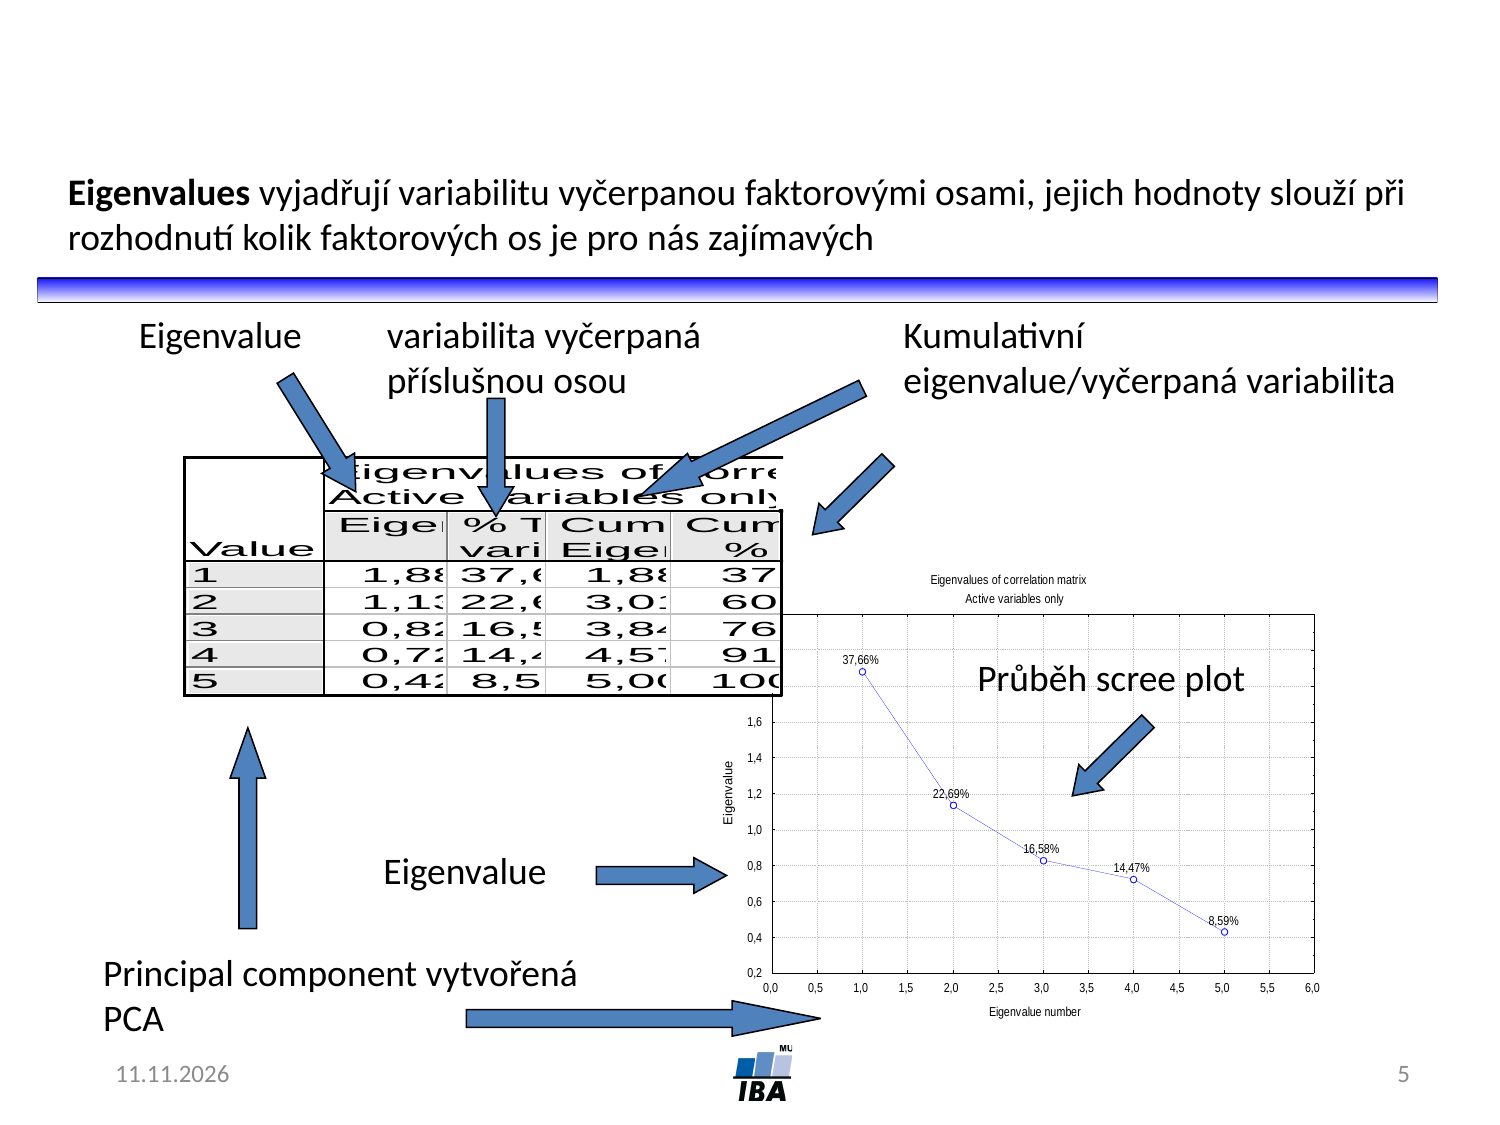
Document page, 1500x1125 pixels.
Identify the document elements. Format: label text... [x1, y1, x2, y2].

text_box [706, 380, 867, 454]
text_box Kumulativní eigenvalue/vyčerpaná variabilita [888, 303, 1436, 409]
text_box Eigenvalue [123, 303, 372, 364]
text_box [182, 455, 784, 698]
text_box variabilita vyčerpaná příslušnou osou [372, 303, 813, 409]
slide_number 5 [1074, 1043, 1425, 1103]
text_box [466, 1009, 709, 1028]
text_box Eigenvalues vyjadřují variabilitu vyčerpanou faktorovými osami, jejich hodnoty slouží při rozhodnutí kolik faktorových os je pro nás zajímavých [53, 160, 1500, 266]
text_box [812, 453, 895, 535]
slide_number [100, 1043, 451, 1103]
text_box Eigenvalue [368, 839, 562, 900]
text_box [487, 398, 505, 454]
text_box Principal component vytvořená PCA [88, 941, 600, 1047]
text_box [596, 857, 709, 894]
text_box [230, 727, 266, 929]
text_box [277, 373, 344, 454]
text_box [37, 277, 1438, 303]
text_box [714, 562, 1333, 1026]
